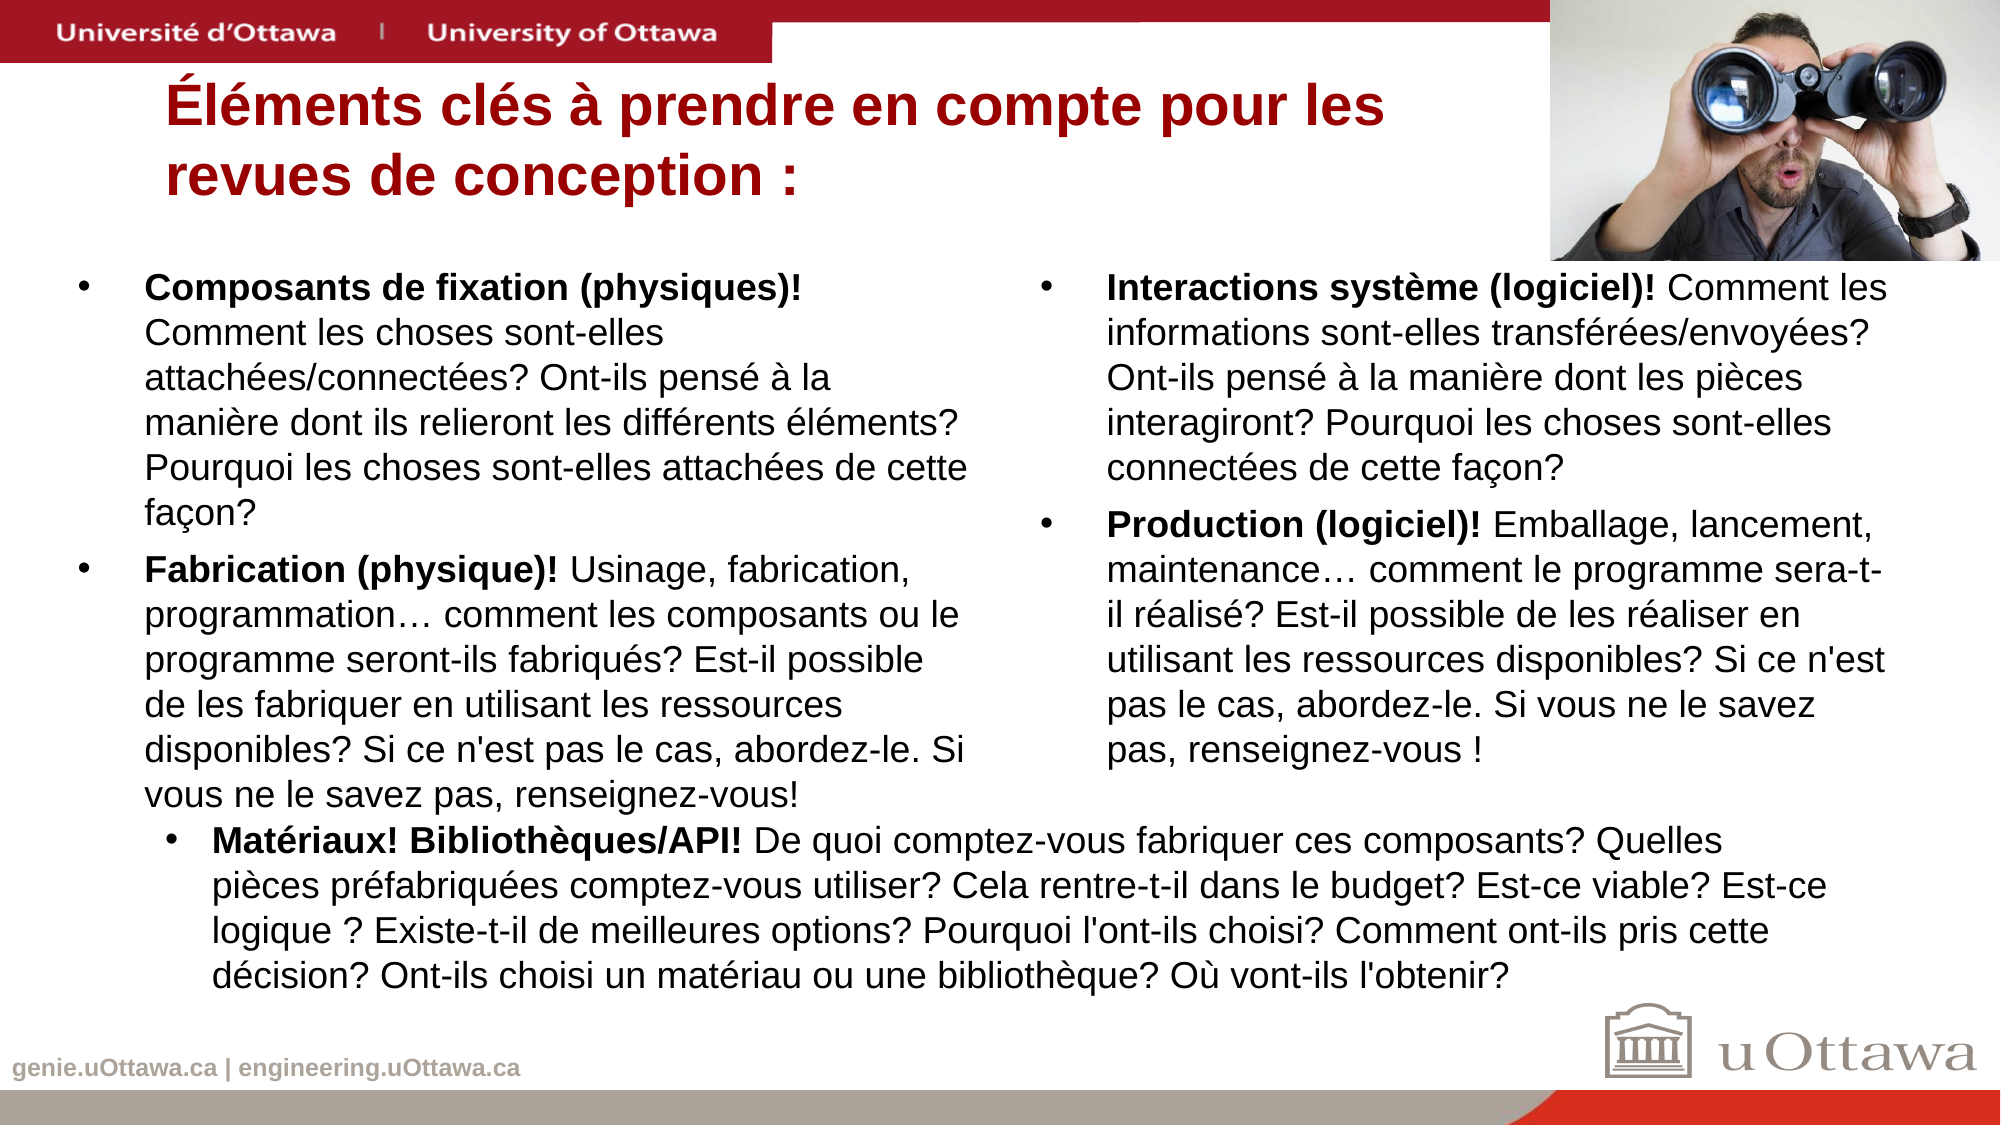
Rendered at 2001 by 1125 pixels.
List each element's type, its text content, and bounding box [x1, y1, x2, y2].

list Composants de fixation (physiques)! Comment les choses sont-elles attachées/connectées? Ont-ils pensé à la manière dont ils relieront les différents éléments? Pourquoi les choses sont-elles attachées de cette façon? Fabrication (physique)! Usinage, fabrication, programmation… comment les composants ou le programme seront-ils fabriqués? Est-il possible de les fabriquer en utilisant les ressources disponibles? Si ce n'est pas le cas, abordez-le. Si vous ne le savez pas, renseignez-vous! [54, 255, 984, 792]
picture [0, 0, 2000, 261]
list Interactions système (logiciel)! Comment les informations sont-elles transférées/envoyées? Ont-ils pensé à la manière dont les pièces interagiront? Pourquoi les choses sont-elles connectées de cette façon? Production (logiciel)! Emballage, lancement, maintenance… comment le programme sera-t-il réalisé? Est-il possible de les réaliser en utilisant les ressources disponibles? Si ce n'est pas le cas, abordez-le. Si vous ne le savez pas, renseignez-vous ! [1016, 255, 1906, 754]
picture [1605, 1003, 1977, 1078]
title Éléments clés à prendre en compte pour les revues de conception : [150, 62, 1544, 213]
picture [0, 1090, 2001, 1125]
text_box Matériaux! Bibliothèques/API! De quoi comptez-vous fabriquer ces composants? Quelles pièces préfabriquées comptez-vous utiliser? Cela rentre-t-il dans le budget? Est-ce viable? Est-ce logique ? Existe-t-il de meilleures options? Pourquoi l'ont-ils choisi? Comment ont-ils pris cette décision? Ont-ils choisi un matériau ou une bibliothèque? Où vont-ils l'obtenir? [149, 808, 1850, 1003]
